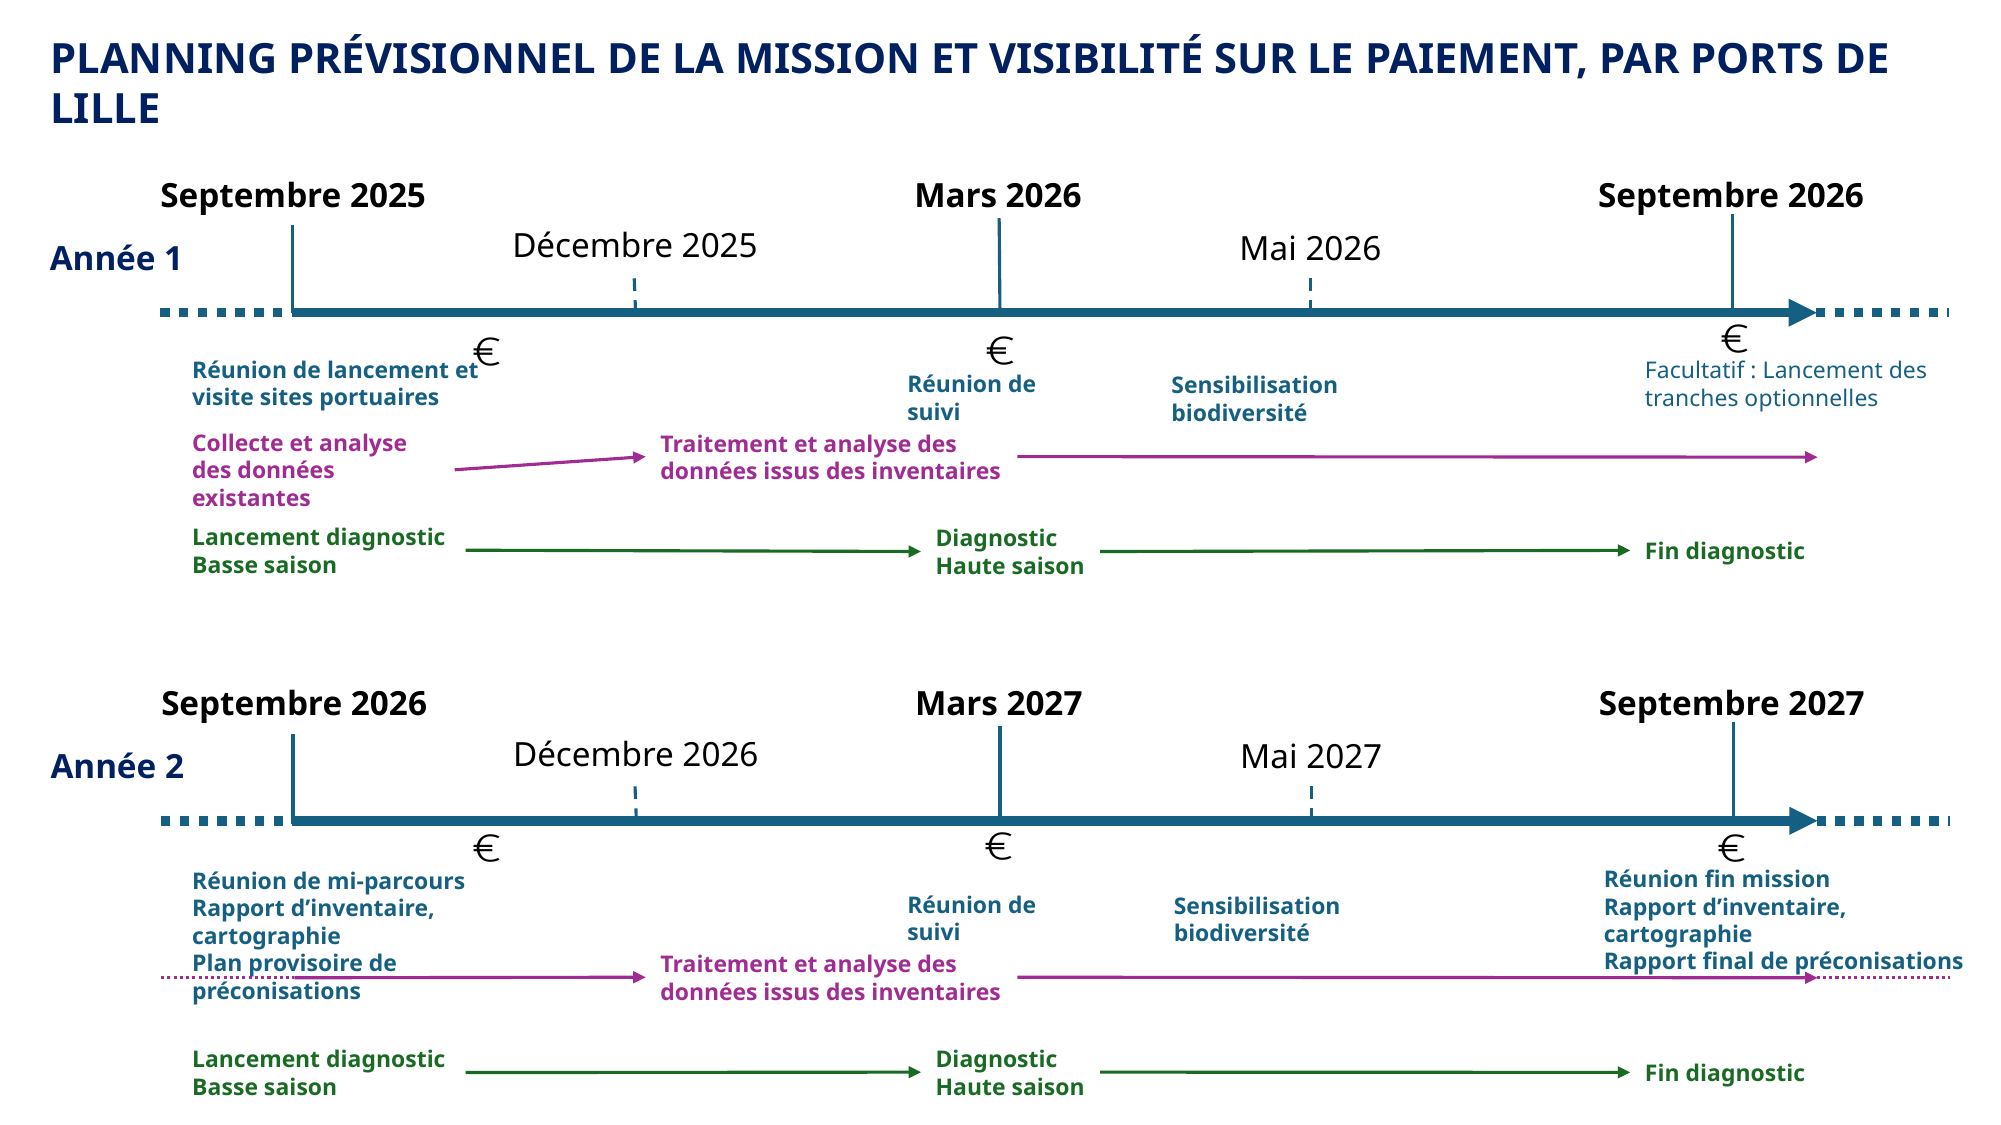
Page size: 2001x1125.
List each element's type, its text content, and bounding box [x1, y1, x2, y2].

picture [465, 334, 509, 369]
text_box Septembre 2026 [1570, 166, 1892, 222]
text_box Septembre 2026 [133, 674, 455, 730]
text_box Réunion de lancement et visite sites portuaires [177, 347, 498, 418]
text_box Mai 2027 [1217, 727, 1405, 783]
text_box Septembre 2027 [1571, 674, 1893, 730]
text_box Sensibilisation biodiversité [1156, 363, 1478, 434]
picture [978, 333, 1022, 368]
picture [976, 828, 1020, 864]
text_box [633, 269, 637, 314]
text_box Année 2 [35, 737, 239, 793]
text_box Fin diagnostic [1630, 1051, 1835, 1094]
text_box Traitement et analyse des données issus des inventaires [645, 421, 1018, 492]
text_box PLANNING PRÉVISIONNEL DE LA MISSION ET VISIBILITÉ SUR LE PAIEMENT, PAR PORTS DE LILLE [35, 23, 1951, 139]
text_box Facultatif : Lancement des tranches optionnelles [1630, 348, 1951, 418]
text_box Collecte et analyse des données existantes [177, 421, 455, 515]
text_box Diagnostic Haute saison [920, 516, 1101, 587]
text_box Réunion fin mission Rapport d’inventaire, cartographie Rapport final de préconisations [1588, 857, 1992, 982]
text_box Traitement et analyse des données issus des inventaires [645, 942, 1018, 1013]
text_box Année 1 [35, 229, 238, 285]
text_box Mai 2026 [1216, 219, 1405, 274]
text_box Sensibilisation biodiversité [1158, 884, 1480, 954]
text_box Septembre 2025 [132, 166, 454, 222]
text_box Lancement diagnostic Basse saison [177, 515, 466, 586]
text_box Fin diagnostic [1630, 529, 1835, 572]
text_box Mars 2027 [897, 674, 1101, 730]
text_box Réunion de mi-parcours Rapport d’inventaire, cartographie Plan provisoire de préconisations [177, 859, 581, 977]
text_box Lancement diagnostic Basse saison [177, 1037, 466, 1108]
text_box Décembre 2025 [486, 217, 785, 272]
picture [1709, 830, 1753, 866]
text_box Réunion de mi-parcours Rapport d’inventaire, cartographie Plan provisoire de préconisations [177, 979, 581, 1012]
text_box Décembre 2026 [486, 725, 785, 781]
picture [1712, 321, 1756, 356]
text_box Mars 2026 [896, 166, 1100, 222]
text_box Réunion de suivi [892, 883, 1101, 953]
picture [465, 830, 509, 866]
text_box Réunion de suivi [892, 362, 1101, 433]
text_box Diagnostic Haute saison [920, 1037, 1101, 1107]
